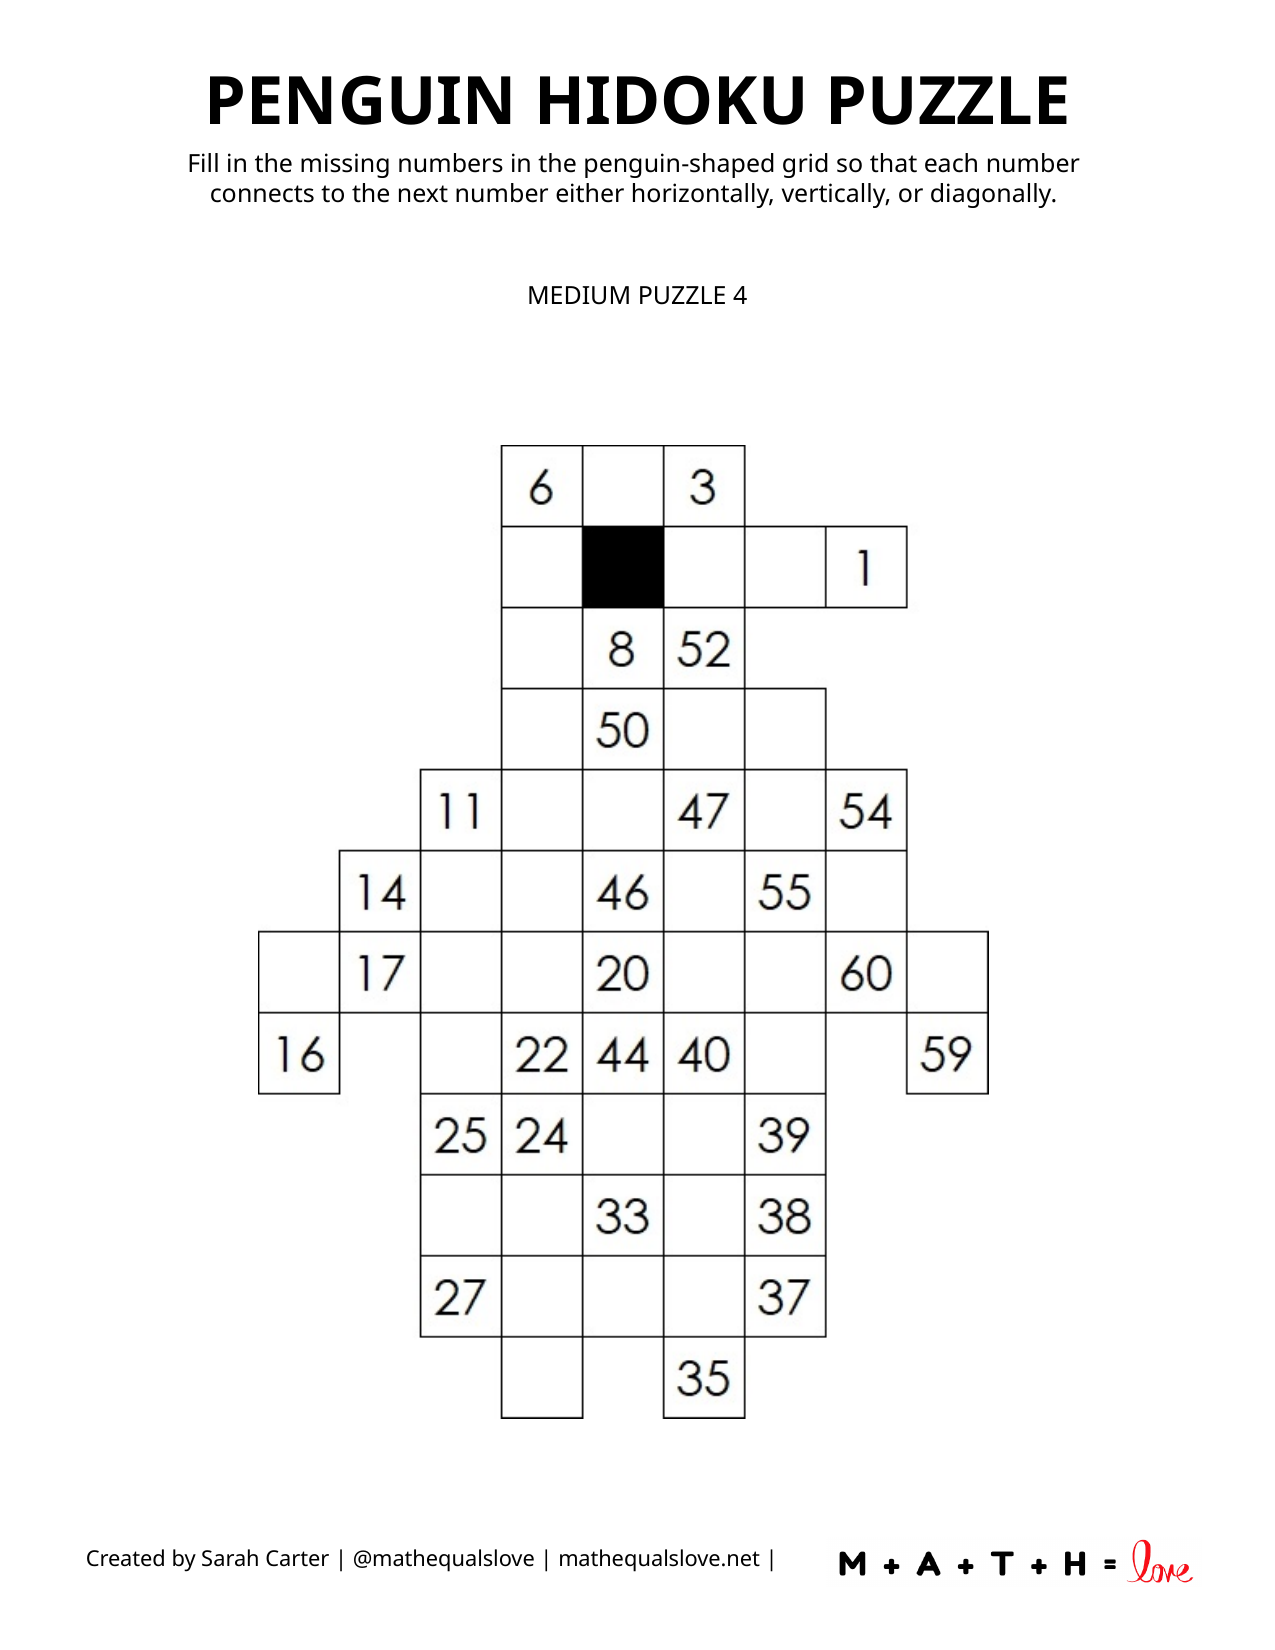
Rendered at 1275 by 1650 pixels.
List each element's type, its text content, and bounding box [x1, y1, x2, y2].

picture [826, 1536, 1203, 1588]
text_box MEDIUM PUZZLE 4 [437, 279, 838, 330]
picture [257, 445, 989, 1420]
text_box Created by Sarah Carter | @mathequalslove | mathequalslove.net | [70, 1537, 826, 1579]
text_box Fill in the missing numbers in the penguin-shaped grid so that each number connects to the next number either horizontally, vertically, or diagonally. [0, 140, 1275, 216]
text_box PENGUIN HIDOKU PUZZLE [66, 50, 1211, 140]
